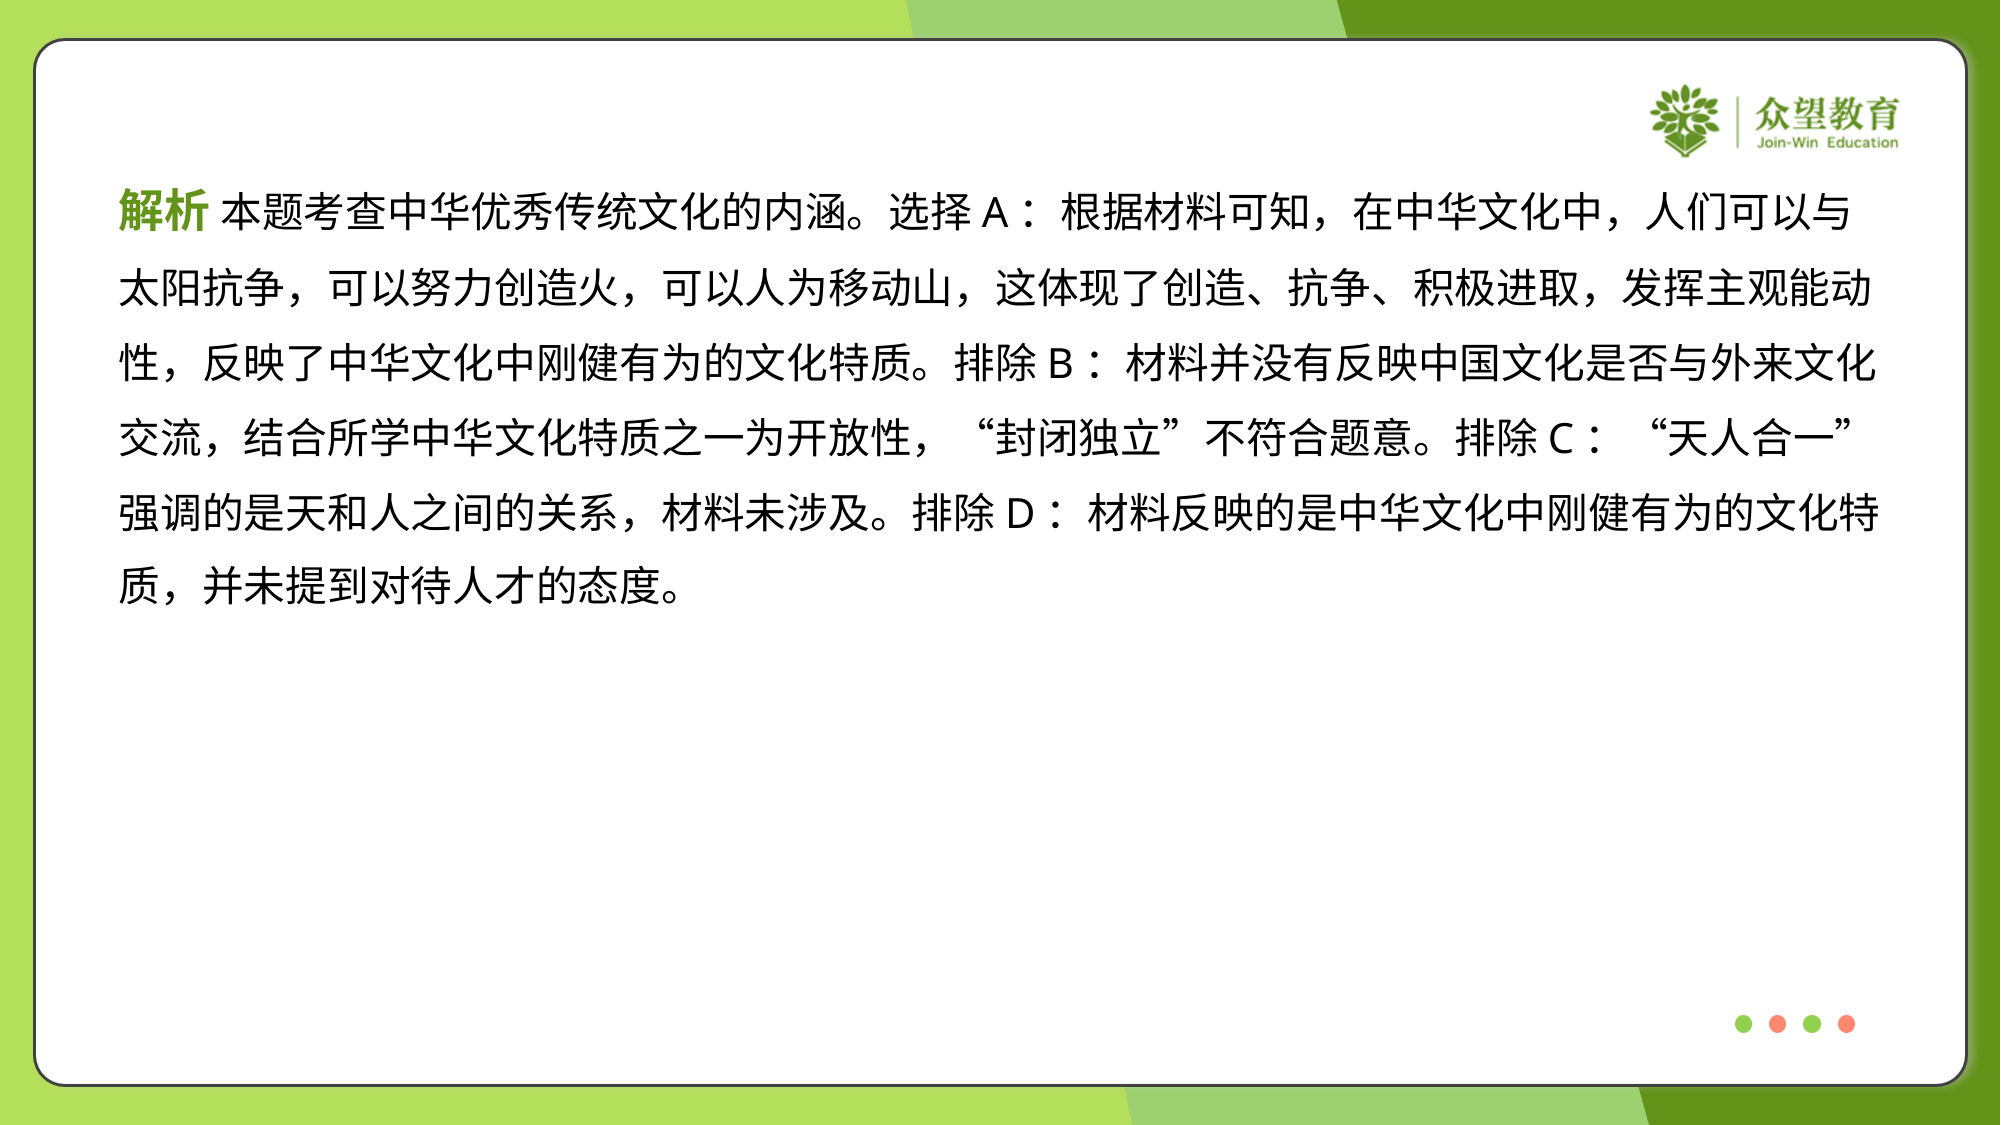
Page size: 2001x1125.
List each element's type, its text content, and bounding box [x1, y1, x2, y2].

picture [0, 0, 2000, 1125]
text_box 解析 本题考查中华优秀传统文化的内涵。选择A：根据材料可知，在中华文化中，人们可以与 太阳抗争，可以努力创造火，可以人为移动山，这体现了创造、抗争、积极进取，发挥主观能动 性，反映了中华文化中刚健有为的文化特质。排除B：材料并没有反映中国文化是否与外来文化 交流，结合所学中华文化特质之一为开放性，“封闭独立”不符合题意。排除C：“天人合一” 强调的是天和人之间的关系，材料未涉及。排除D：材料反映的是中华文化中刚健有为的文化特 质，并未提到对待人才的态度。 [118, 159, 1883, 602]
